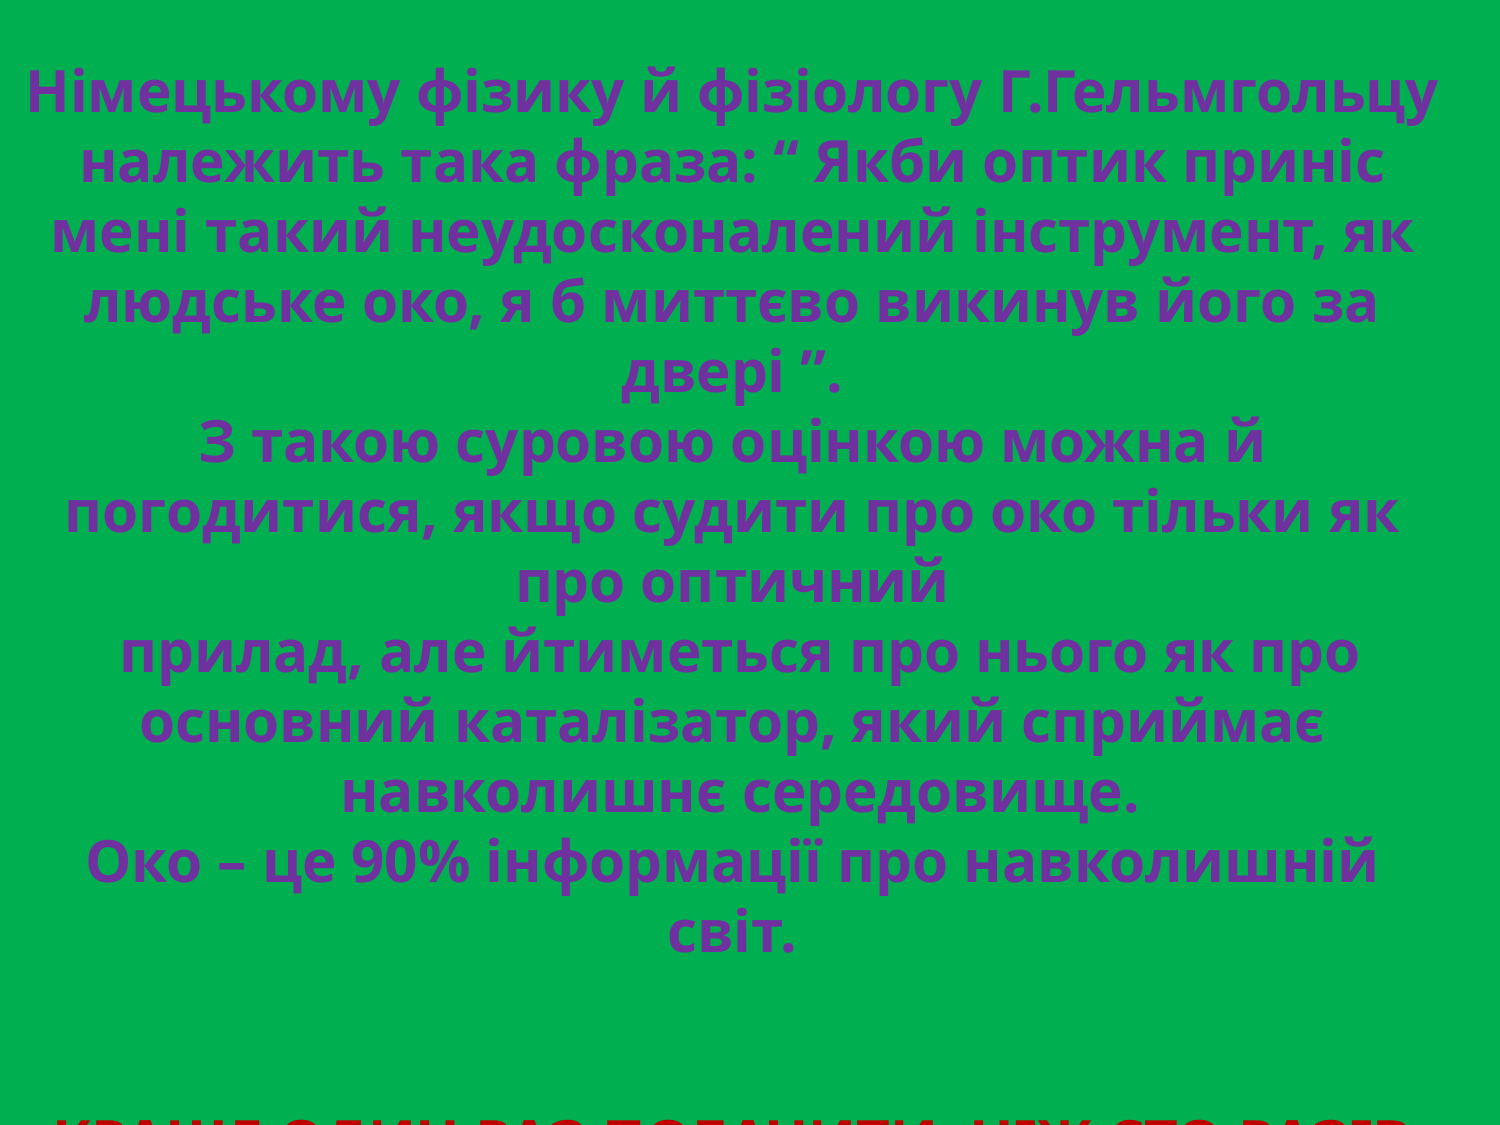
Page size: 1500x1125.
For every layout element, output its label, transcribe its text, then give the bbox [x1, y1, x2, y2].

text_box Німецькому фізику й фізіологу Г.Гельмгольцу належить така фраза: “ Якби оптик приніс мені такий неудосконалений інструмент, як людське око, я б миттєво викинув його за двері ”. З такою суровою оцінкою можна й погодитися, якщо судити про око тільки як про оптичний прилад, але йтиметься про нього як про основний каталізатор, який сприймає навколишнє середовище. Око – це 90% інформації про навколишній світ. КРАЩЕ ОДИН РАЗ ПОБАЧИТИ, НІЖ СТО РАЗІВ ПОЧУТИ. [0, 46, 1465, 1125]
